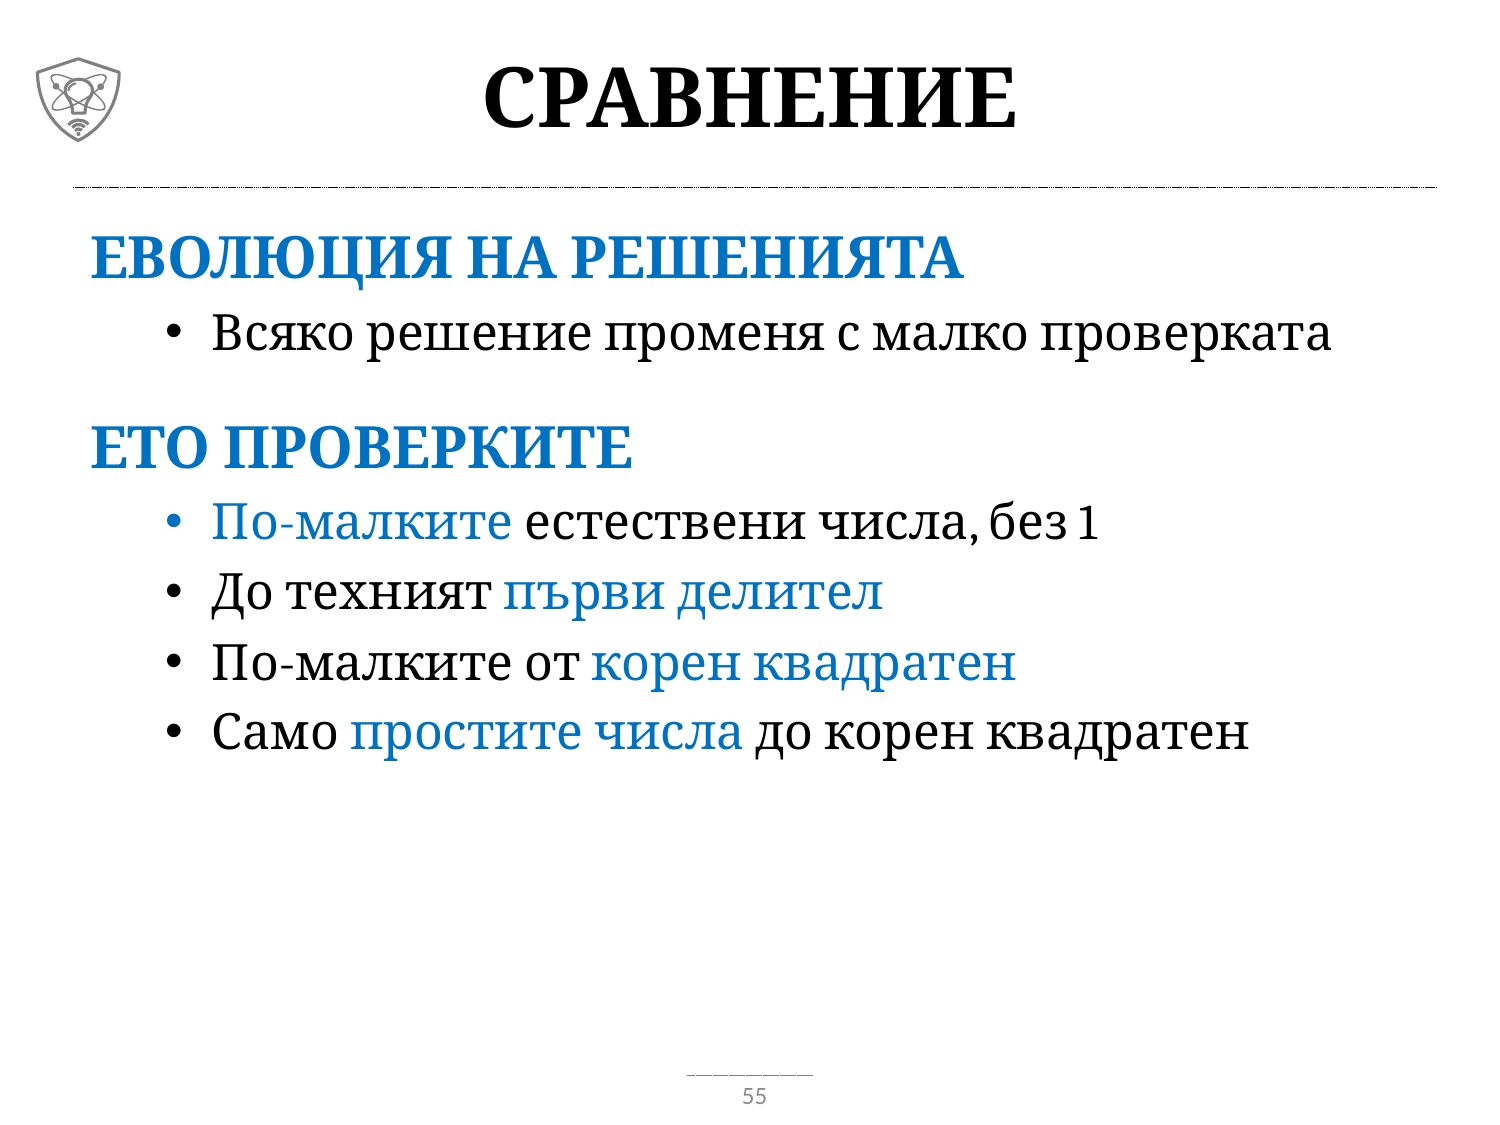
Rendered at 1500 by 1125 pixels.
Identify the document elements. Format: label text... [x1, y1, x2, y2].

title Сравнение [0, 0, 1500, 188]
slide_number 55 [579, 1065, 930, 1125]
list Еволюция на решенията Всяко решение променя с малко проверката Ето проверките По-малките естествени числа, без 1 До техният първи делител По-малките от корен квадратен Само простите числа до корен квадратен [75, 212, 1450, 1063]
